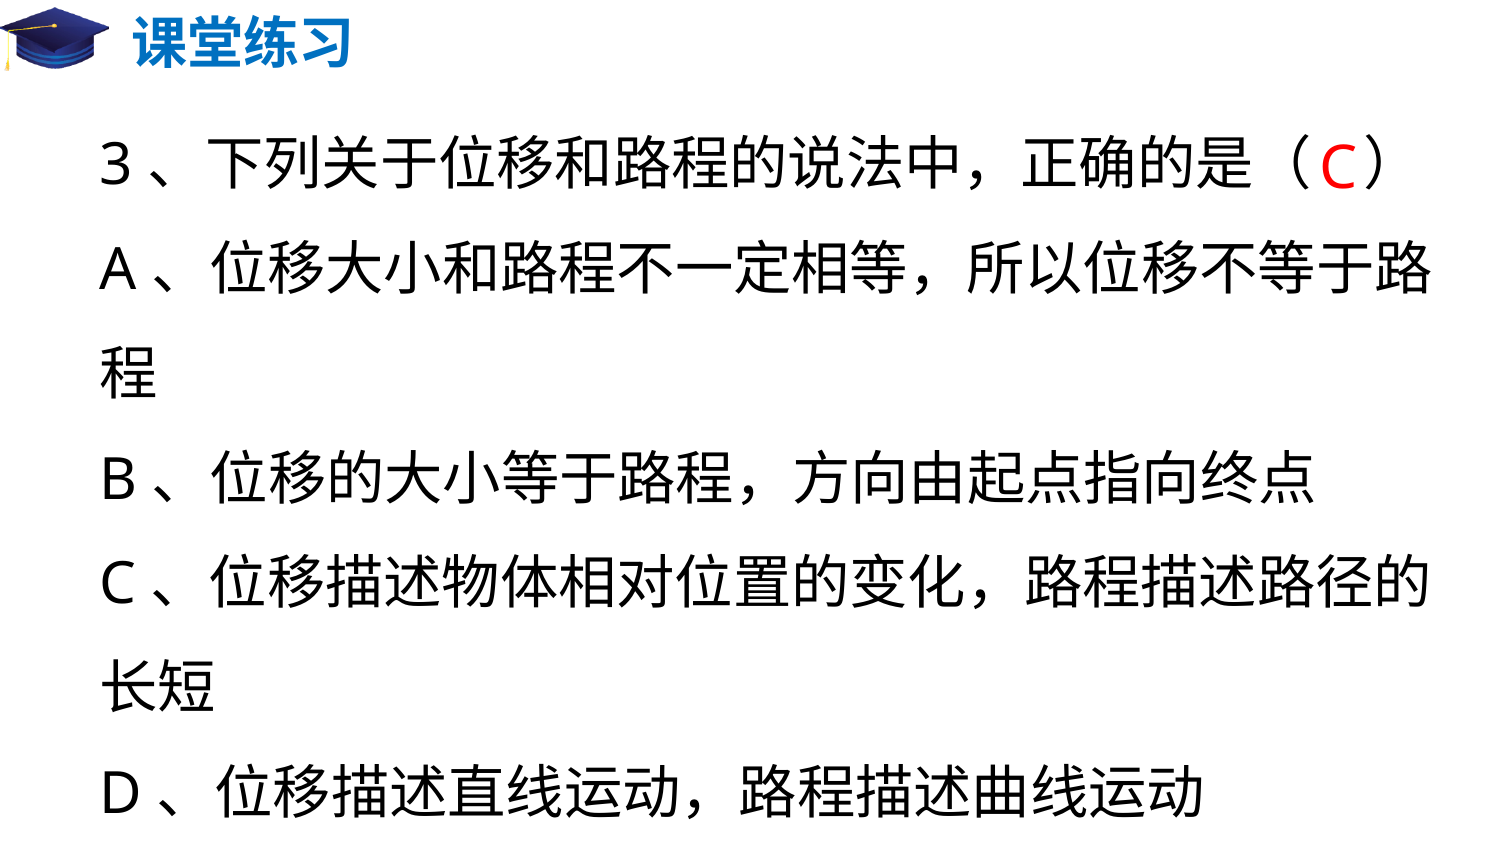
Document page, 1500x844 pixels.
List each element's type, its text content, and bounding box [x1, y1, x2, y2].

title 课堂练习 [117, 0, 1442, 82]
text_box 3、下列关于位移和路程的说法中，正确的是（ ） A、位移大小和路程不一定相等，所以位移不等于路程 B、位移的大小等于路程，方向由起点指向终点 C、位移描述物体相对位置的变化，路程描述路径的长短 D、位移描述直线运动，路程描述曲线运动 [82, 82, 1454, 835]
picture [0, 7, 109, 71]
text_box C [1301, 83, 1454, 210]
